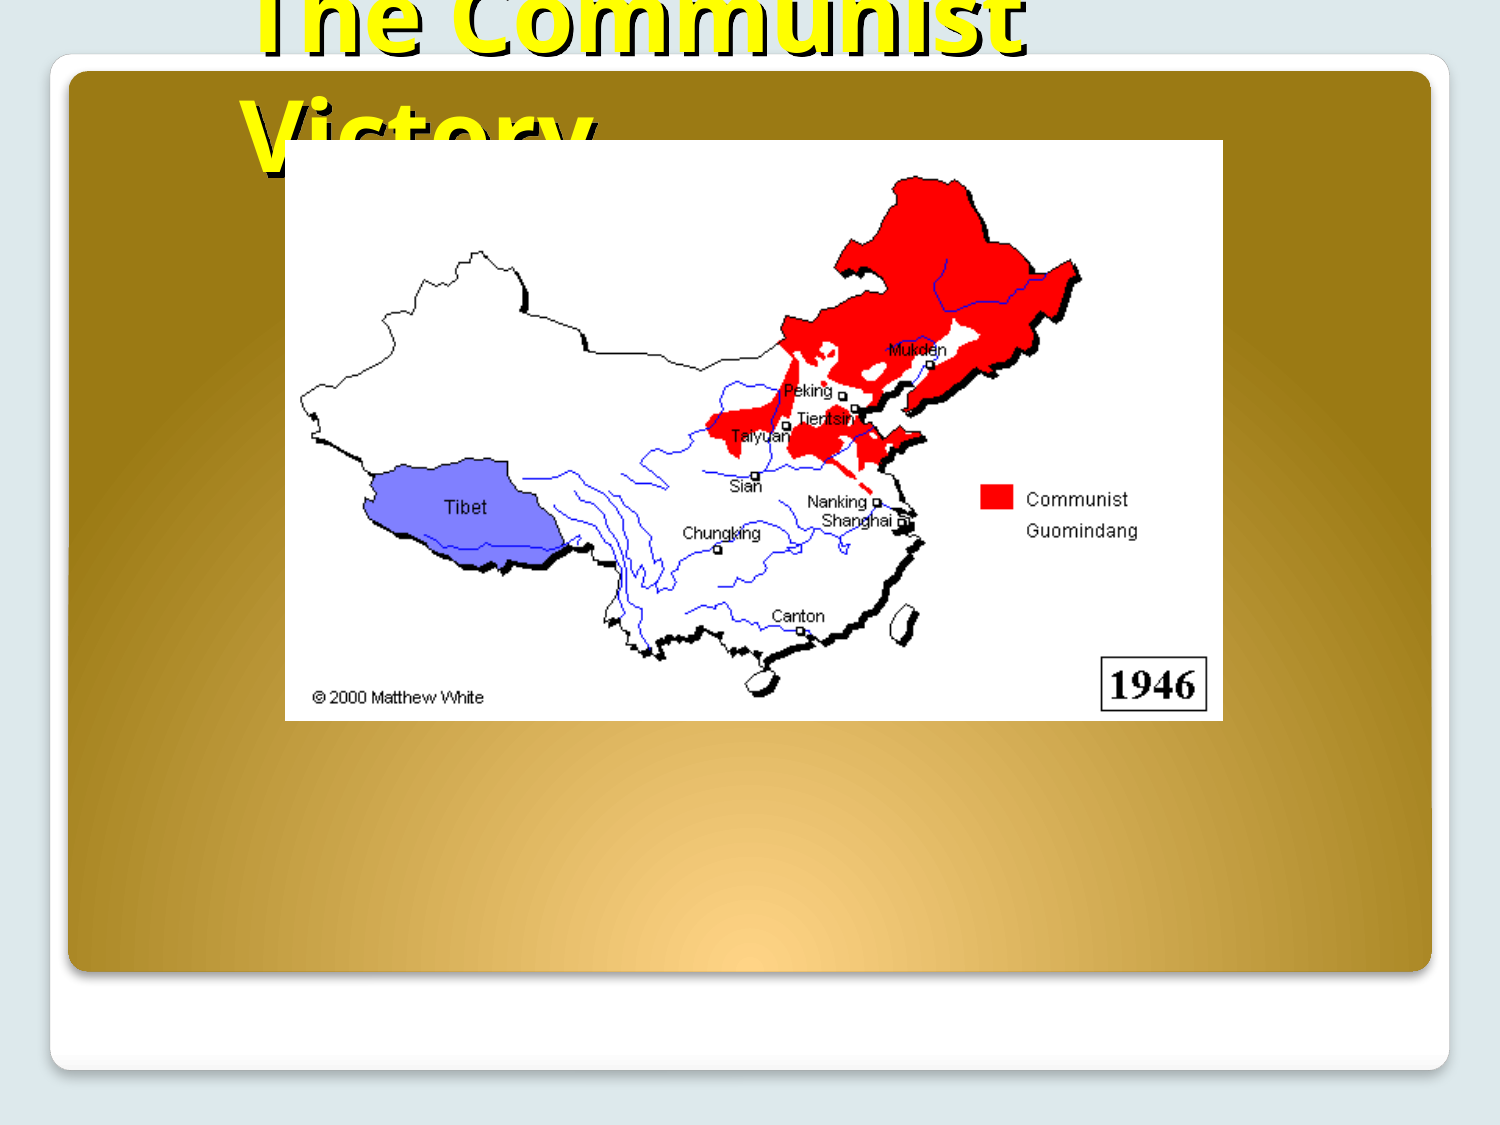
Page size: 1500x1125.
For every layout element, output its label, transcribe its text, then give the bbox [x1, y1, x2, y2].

title The Communist Victory [225, 50, 1388, 200]
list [284, 140, 1223, 721]
